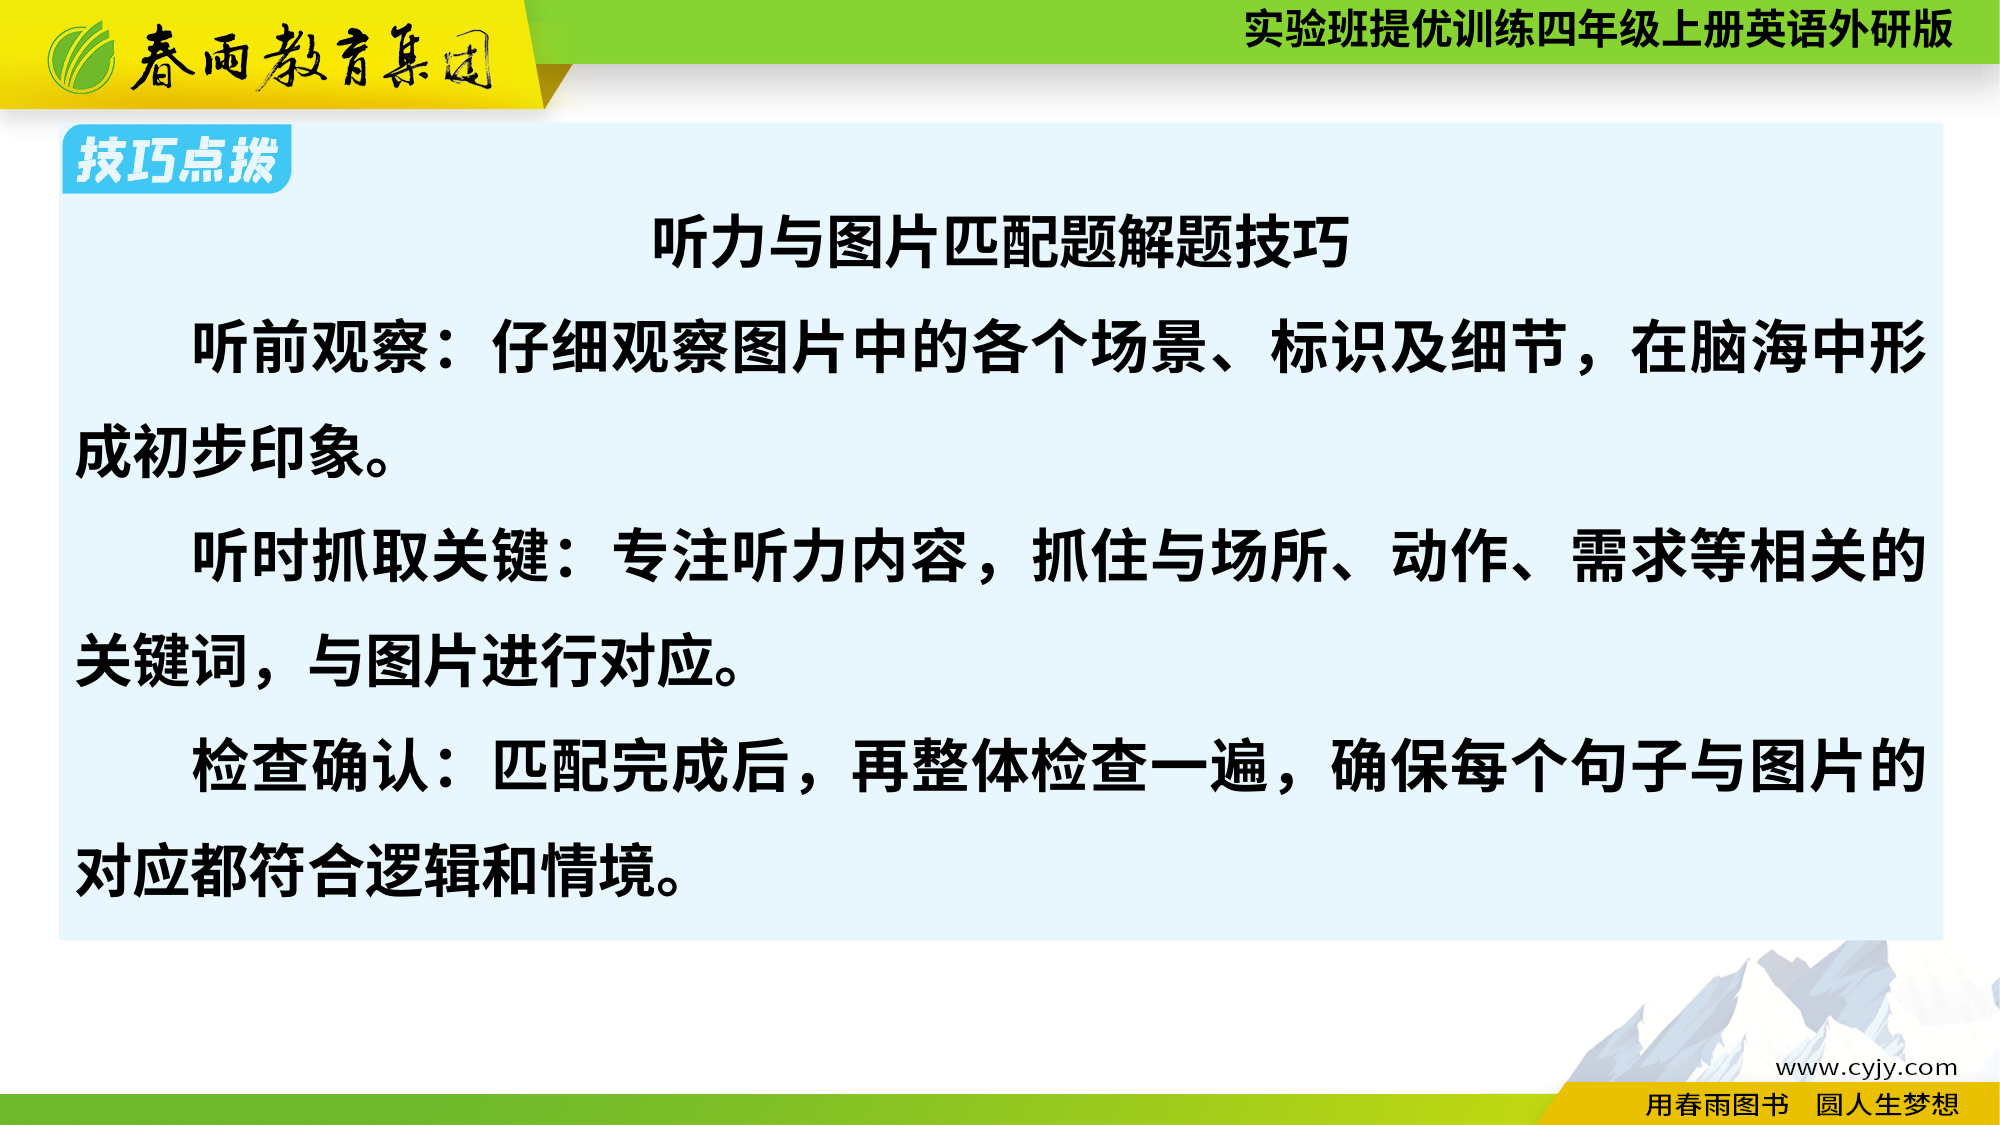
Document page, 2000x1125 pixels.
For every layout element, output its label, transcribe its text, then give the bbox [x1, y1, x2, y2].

list 听力与图片匹配题解题技巧 听前观察：仔细观察图片中的各个场景、标识及细节，在脑海中形成初步印象。 听时抓取关键：专注听力内容，抓住与场所、动作、需求等相关的关键词，与图片进行对应。 检查确认：匹配完成后，再整体检查一遍，确保每个句子与图片的对应都符合逻辑和情境。 [59, 122, 1944, 941]
picture [0, 0, 2000, 1125]
